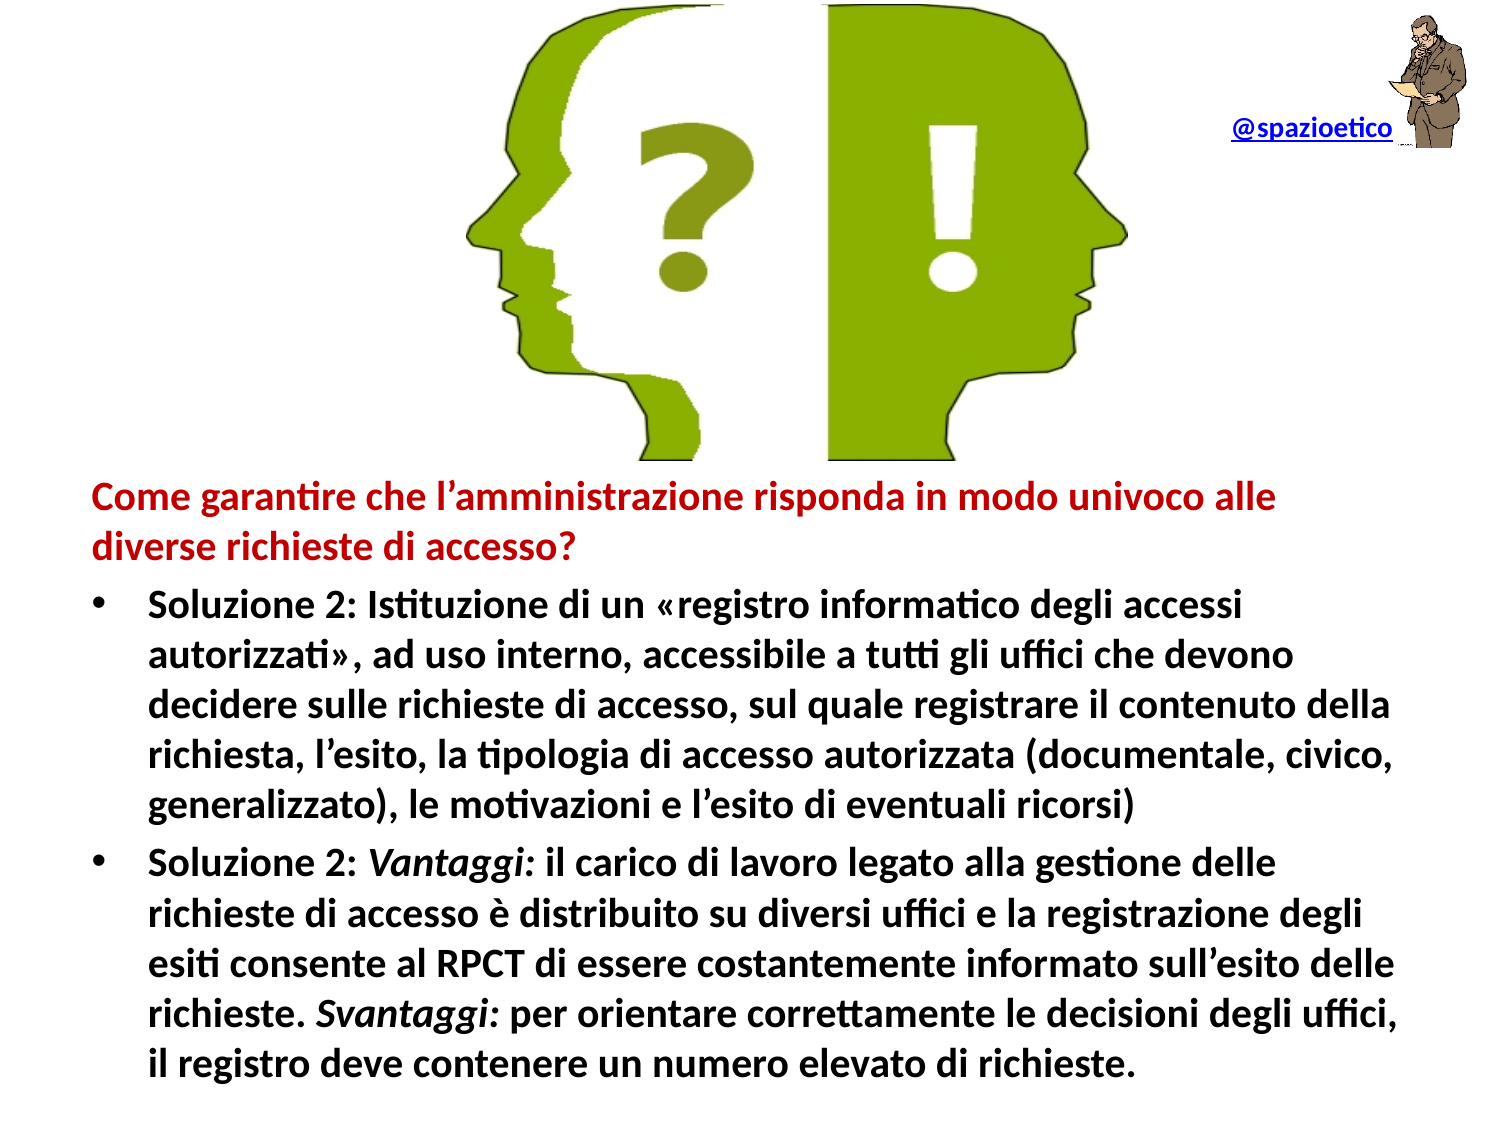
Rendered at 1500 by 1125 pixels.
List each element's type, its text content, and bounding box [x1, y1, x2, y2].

picture [1372, 7, 1488, 148]
list Come garantire che l’amministrazione risponda in modo univoco alle diverse richieste di accesso? Soluzione 2: Istituzione di un «registro informatico degli accessi autorizzati», ad uso interno, accessibile a tutti gli uffici che devono decidere sulle richieste di accesso, sul quale registrare il contenuto della richiesta, l’esito, la tipologia di accesso autorizzata (documentale, civico, generalizzato), le motivazioni e l’esito di eventuali ricorsi) Soluzione 2: Vantaggi: il carico di lavoro legato alla gestione delle richieste di accesso è distribuito su diversi uffici e la registrazione degli esiti consente al RPCT di essere costantemente informato sull’esito delle richieste. Svantaggi: per orientare correttamente le decisioni degli uffici, il registro deve contenere un numero elevato di richieste. [76, 460, 1427, 1009]
picture [466, 4, 1129, 462]
